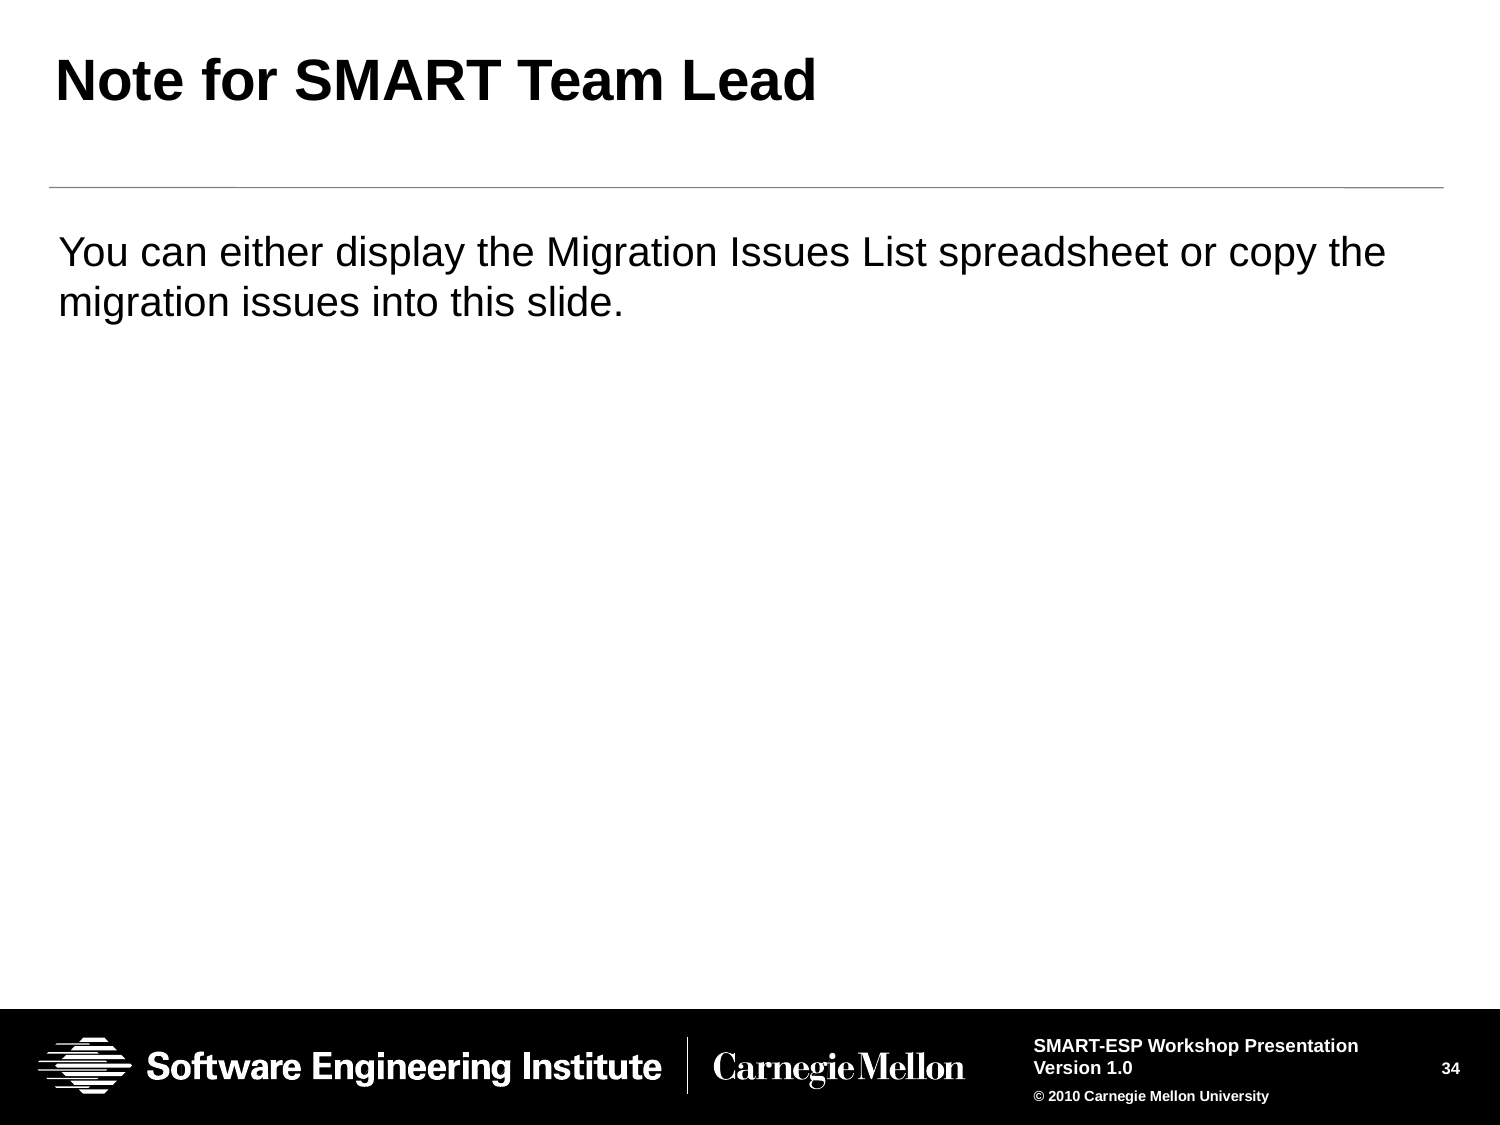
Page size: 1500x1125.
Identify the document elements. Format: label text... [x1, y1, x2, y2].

title Note for SMART Team Lead [55, 49, 1451, 114]
list You can either display the Migration Issues List spreadsheet or copy the migration issues into this slide. [58, 224, 1438, 953]
